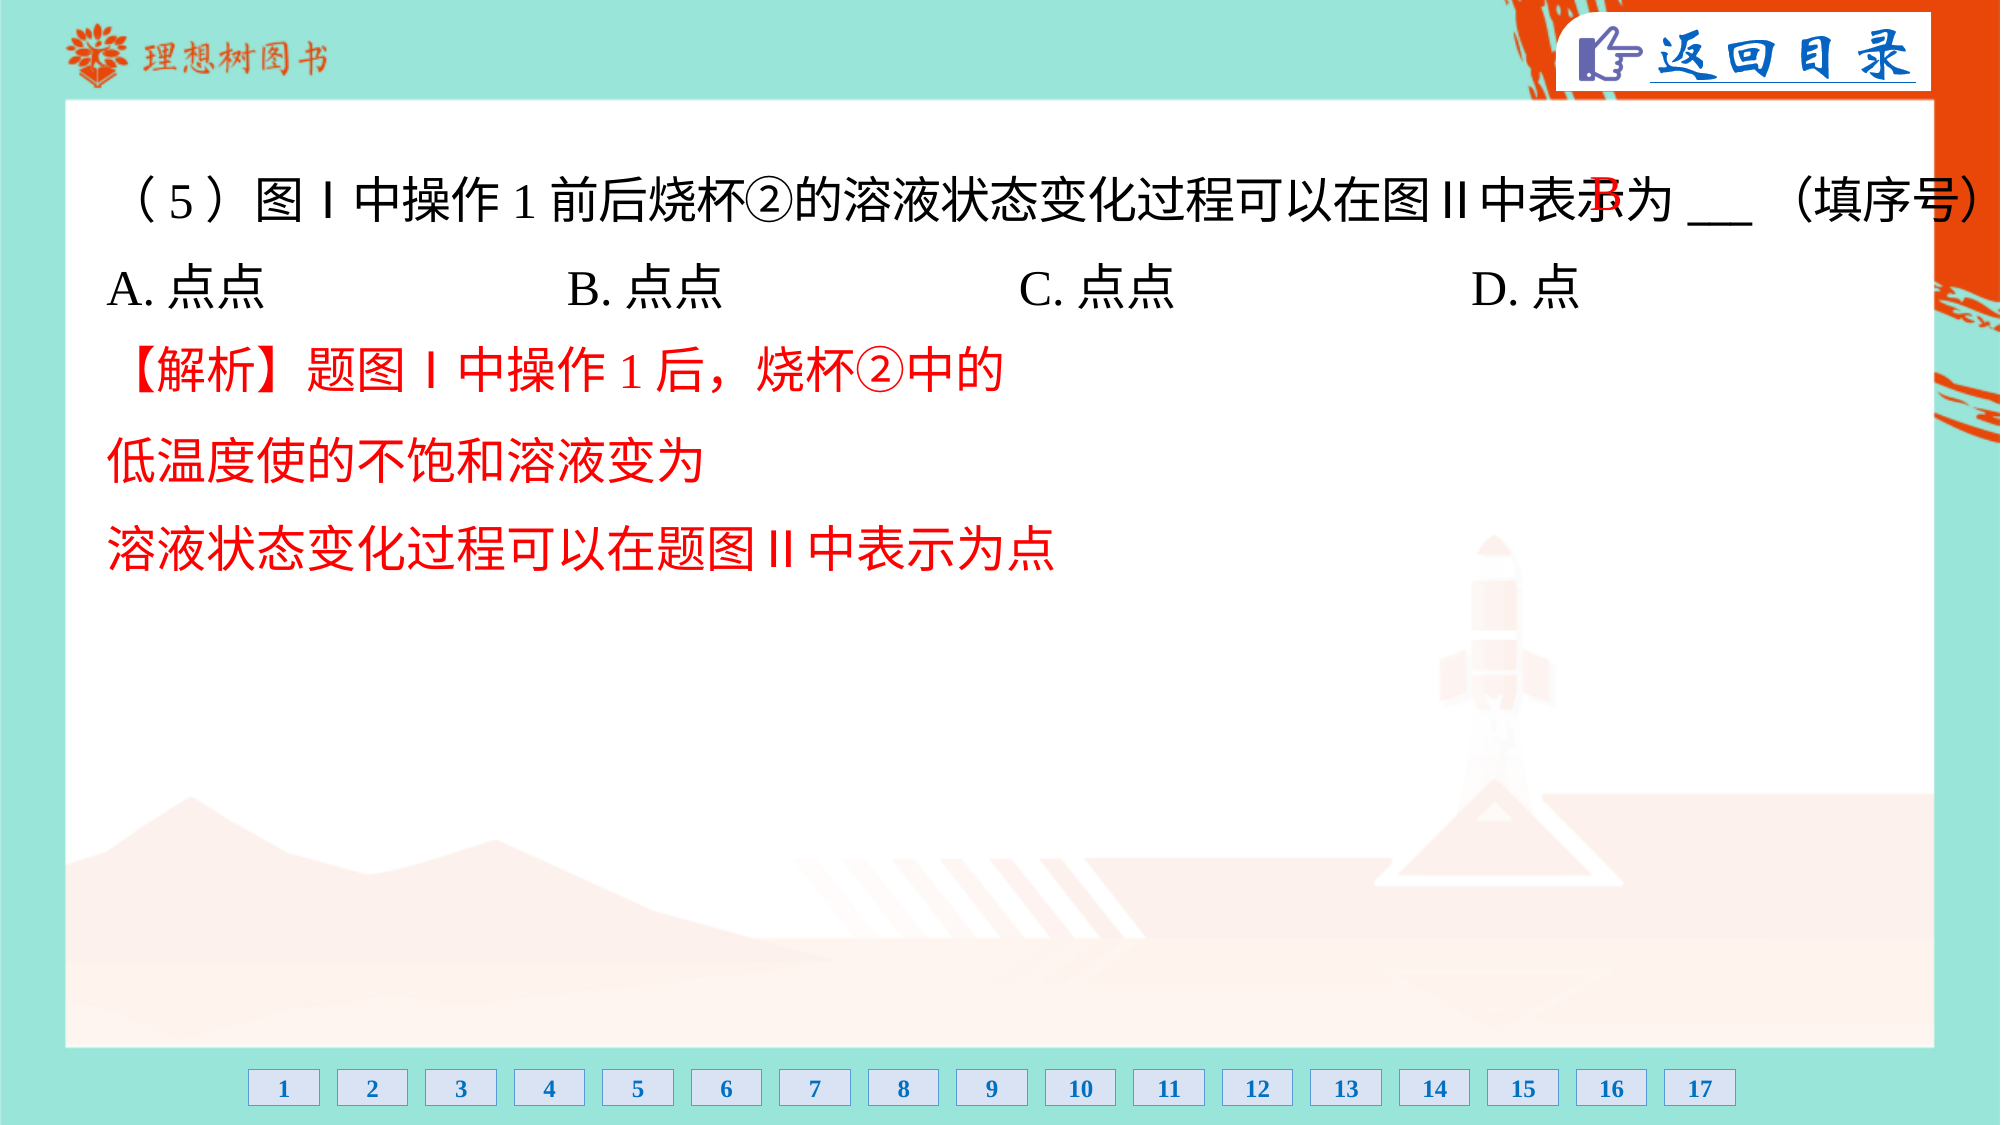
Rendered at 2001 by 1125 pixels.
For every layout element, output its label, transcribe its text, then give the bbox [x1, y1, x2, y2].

text_box （5）图Ⅰ中操作1前后烧杯②的溶液状态变化过程可以在图Ⅱ中表示为___（填序号）。 [106, 140, 1895, 219]
text_box B [1572, 132, 1640, 212]
picture [0, 0, 2000, 1125]
